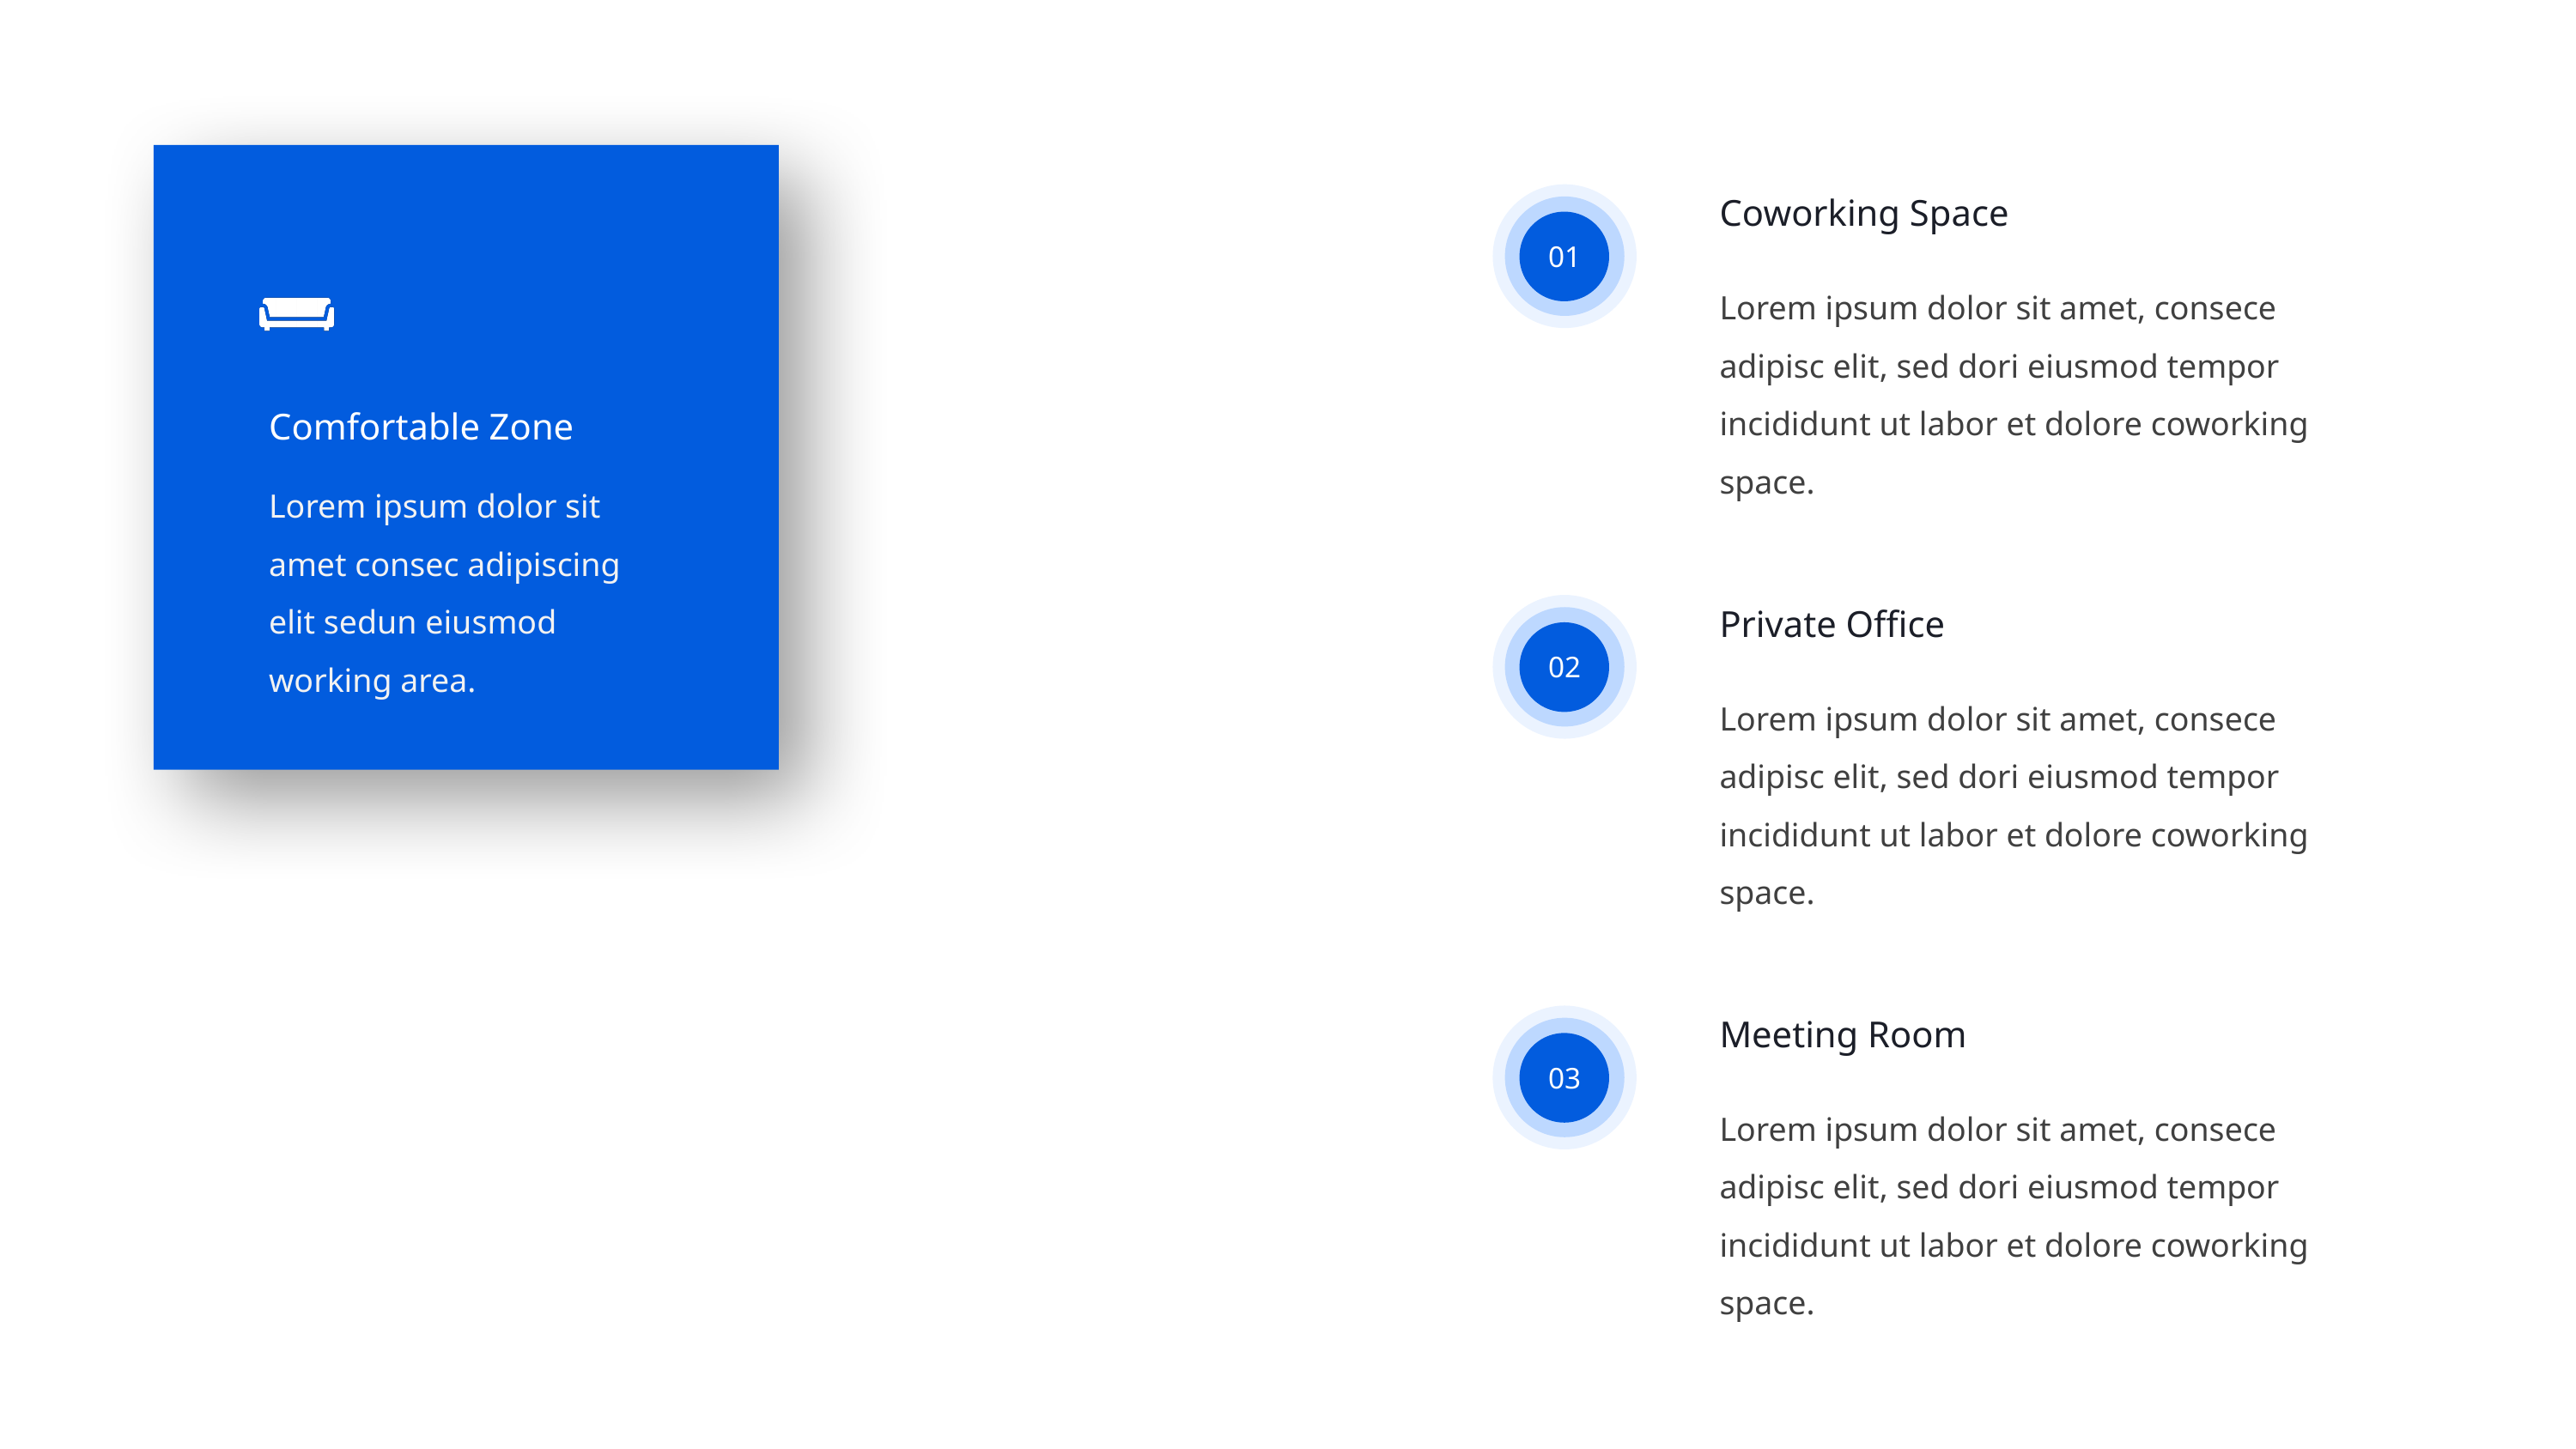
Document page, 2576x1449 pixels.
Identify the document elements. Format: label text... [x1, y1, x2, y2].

text_box Meeting Room [1706, 1005, 2139, 1062]
text_box Lorem ipsum dolor sit amet, consece adipisc elit, sed dori eiusmod tempor incididunt ut labor et dolore coworking space. [1706, 672, 2392, 918]
text_box Lorem ipsum dolor sit amet, consece adipisc elit, sed dori eiusmod tempor incididunt ut labor et dolore coworking space. [1706, 1083, 2392, 1328]
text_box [1492, 184, 1637, 329]
text_box Private Office [1706, 595, 2139, 651]
text_box Lorem ipsum dolor sit amet, consece adipisc elit, sed dori eiusmod tempor incididunt ut labor et dolore coworking space. [1706, 262, 2392, 506]
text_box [1492, 595, 1637, 739]
text_box [153, 144, 732, 724]
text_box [1492, 1005, 1637, 1149]
picture [153, 144, 1313, 1304]
picture [256, 273, 337, 355]
text_box Coworking Space [1706, 184, 2139, 240]
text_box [256, 397, 677, 642]
